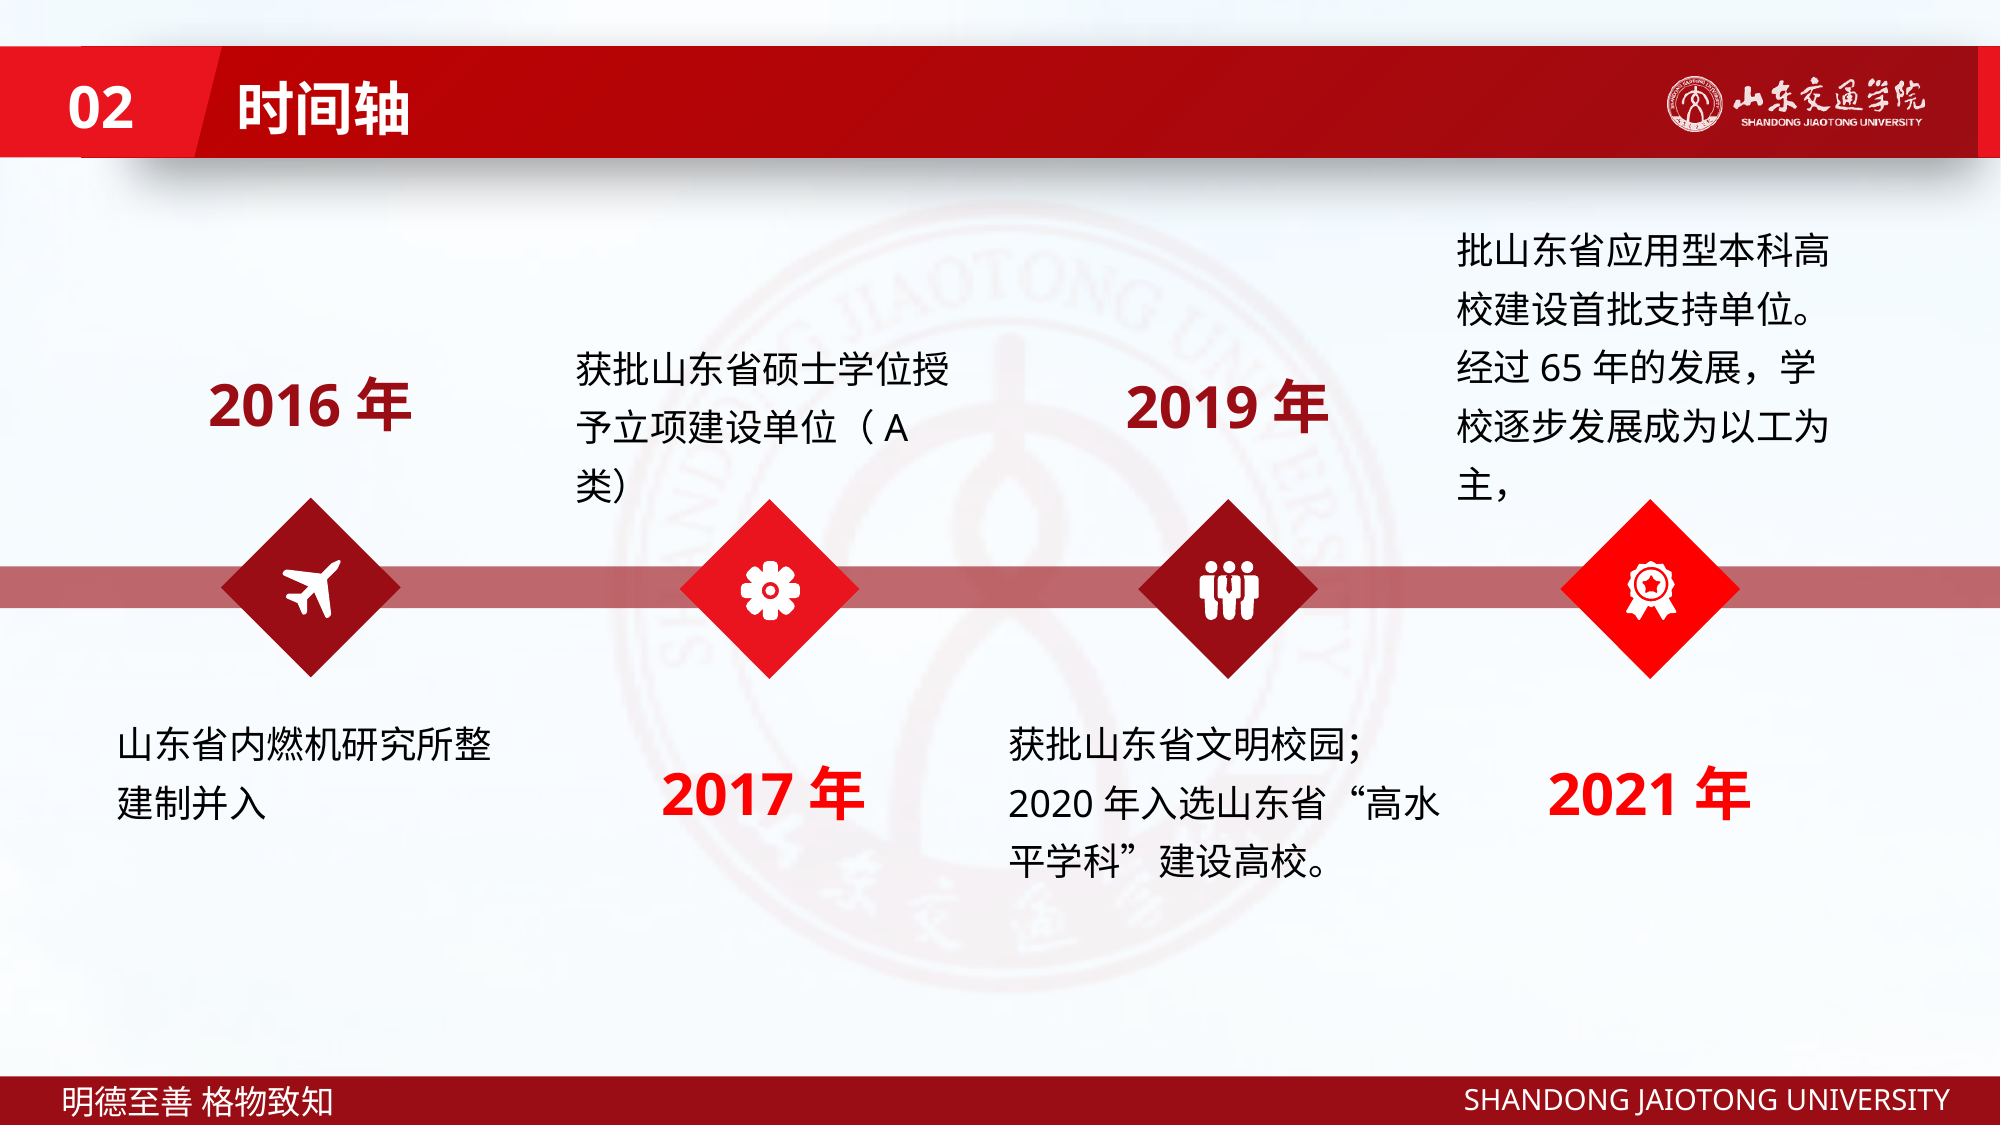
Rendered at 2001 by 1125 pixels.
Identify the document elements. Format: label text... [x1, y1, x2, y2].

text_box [244, 521, 378, 654]
text_box 2016年 [193, 360, 429, 446]
list 时间轴 [221, 61, 1578, 163]
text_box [703, 522, 836, 656]
text_box 山东省内燃机研究所整建制并入 [101, 700, 520, 833]
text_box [1161, 522, 1295, 656]
text_box 2021年 [1532, 749, 1768, 835]
list 02 [26, 70, 176, 133]
picture [1653, 48, 1938, 158]
text_box 获批山东省硕士学位授予立项建设单位（A类） [560, 324, 979, 516]
text_box 获批山东省文明校园；2020年入选山东省“高水平学科”建设高校。 [993, 700, 1463, 891]
text_box 2019年 [1110, 362, 1346, 448]
text_box 批山东省应用型本科高校建设首批支持单位。经过65年的发展，学校逐步发展成为以工为主， [1441, 206, 1859, 514]
text_box 2017年 [646, 749, 882, 835]
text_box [1583, 522, 1717, 656]
